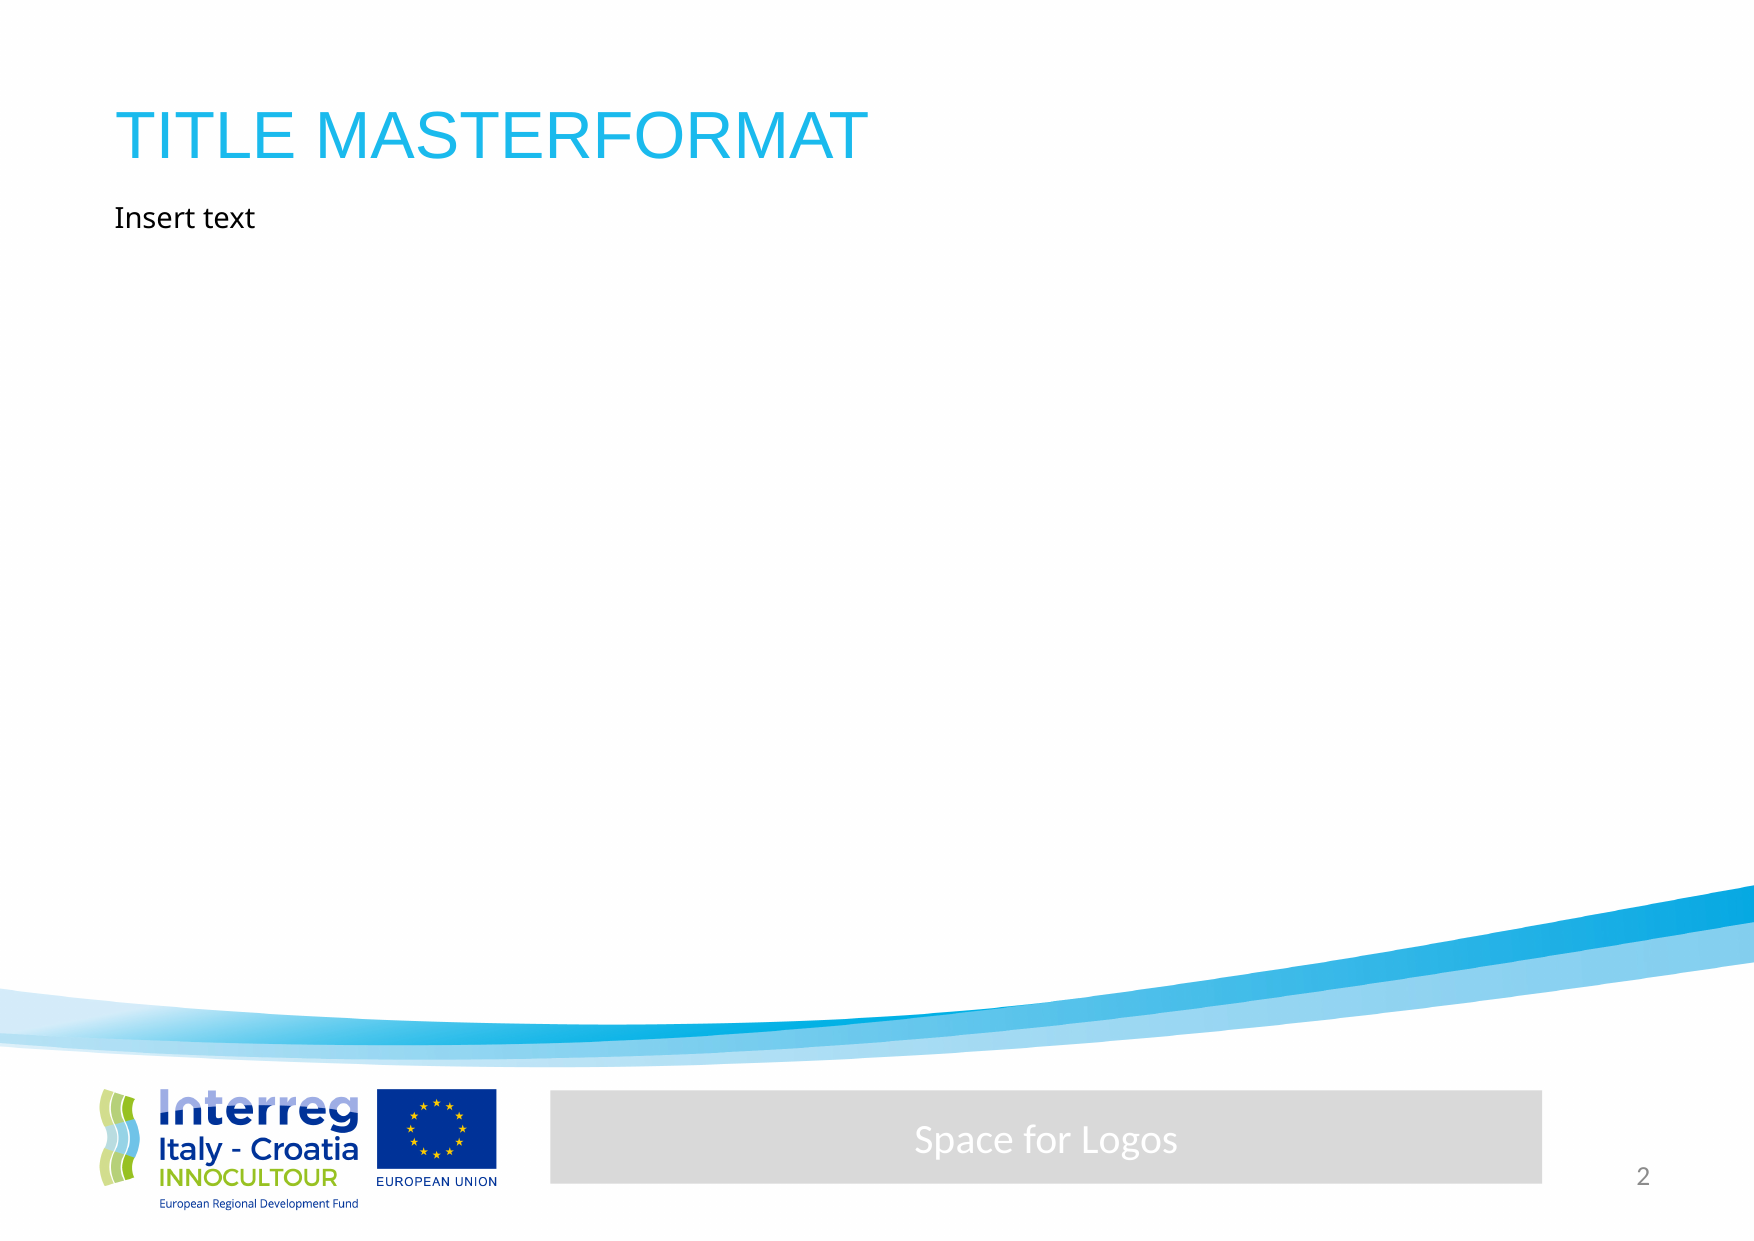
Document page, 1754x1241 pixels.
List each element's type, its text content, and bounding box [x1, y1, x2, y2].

slide_number 2 [1607, 1141, 1666, 1208]
text_box Insert text [99, 191, 1658, 851]
text_box Space for Logos [549, 1089, 1543, 1185]
picture [0, 0, 1754, 1241]
text_box TITLE MASTERFORMAT [97, 83, 1656, 181]
